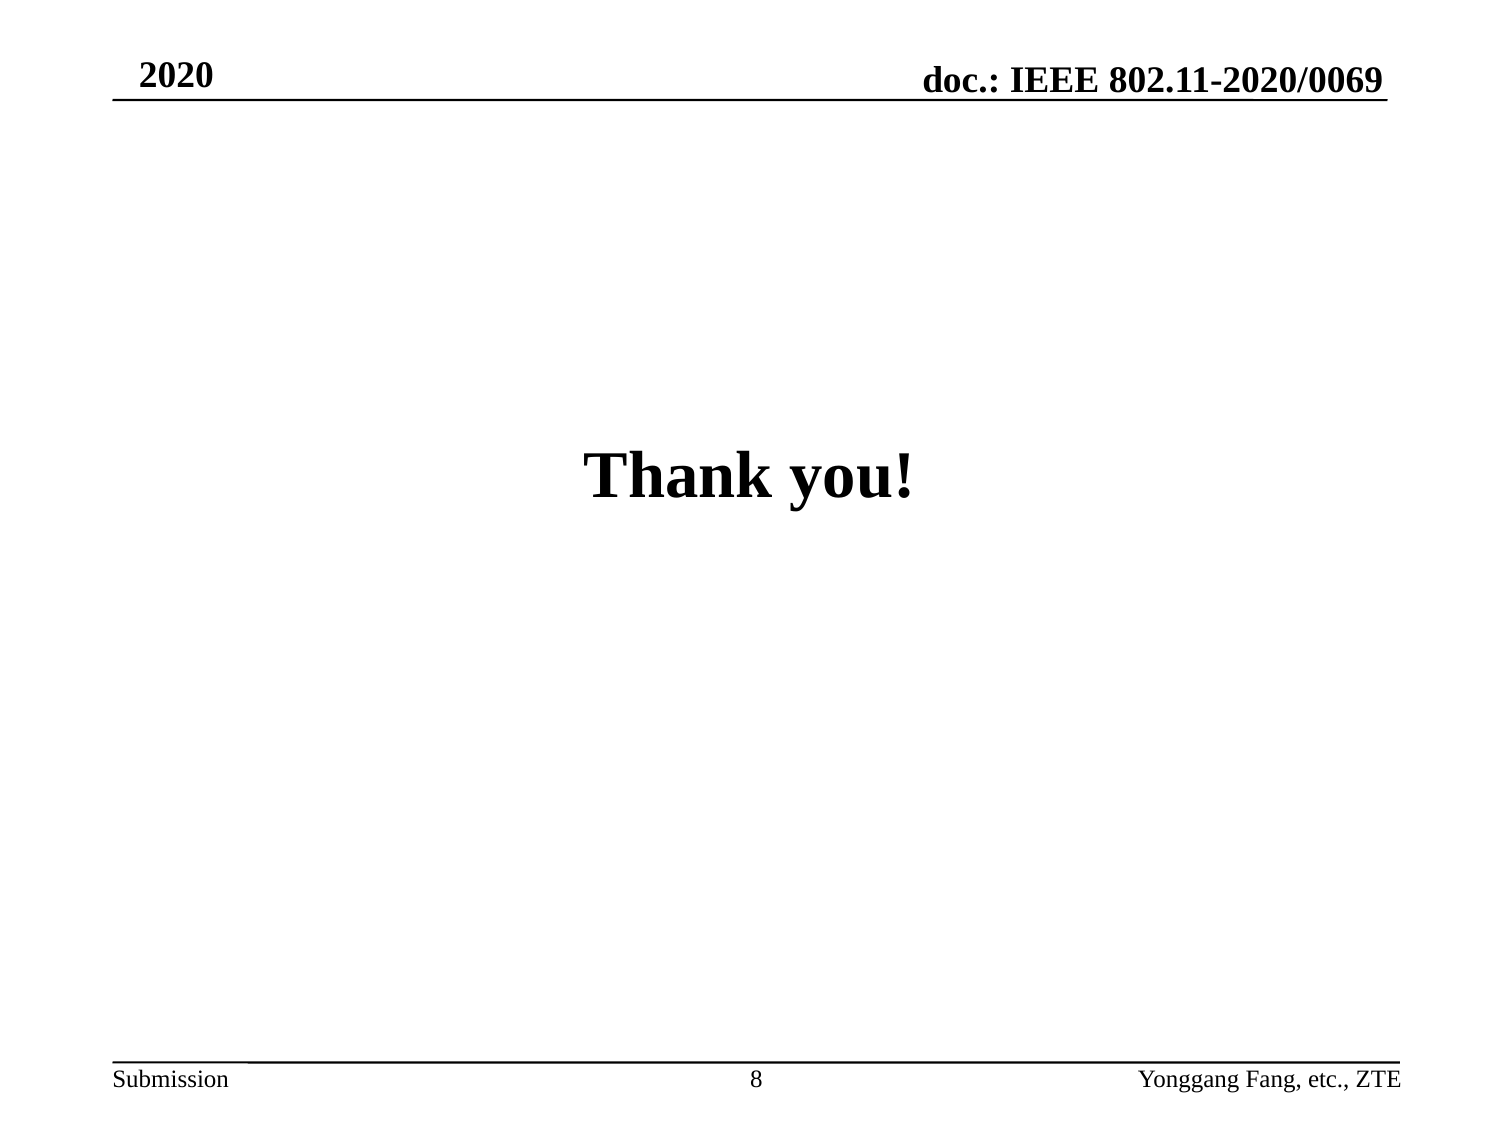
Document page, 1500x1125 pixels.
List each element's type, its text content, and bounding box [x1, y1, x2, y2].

text_box Thank you! [112, 350, 1388, 592]
slide_number 8 [741, 1061, 772, 1093]
footer Yonggang Fang, etc., ZTE [1134, 1061, 1402, 1093]
